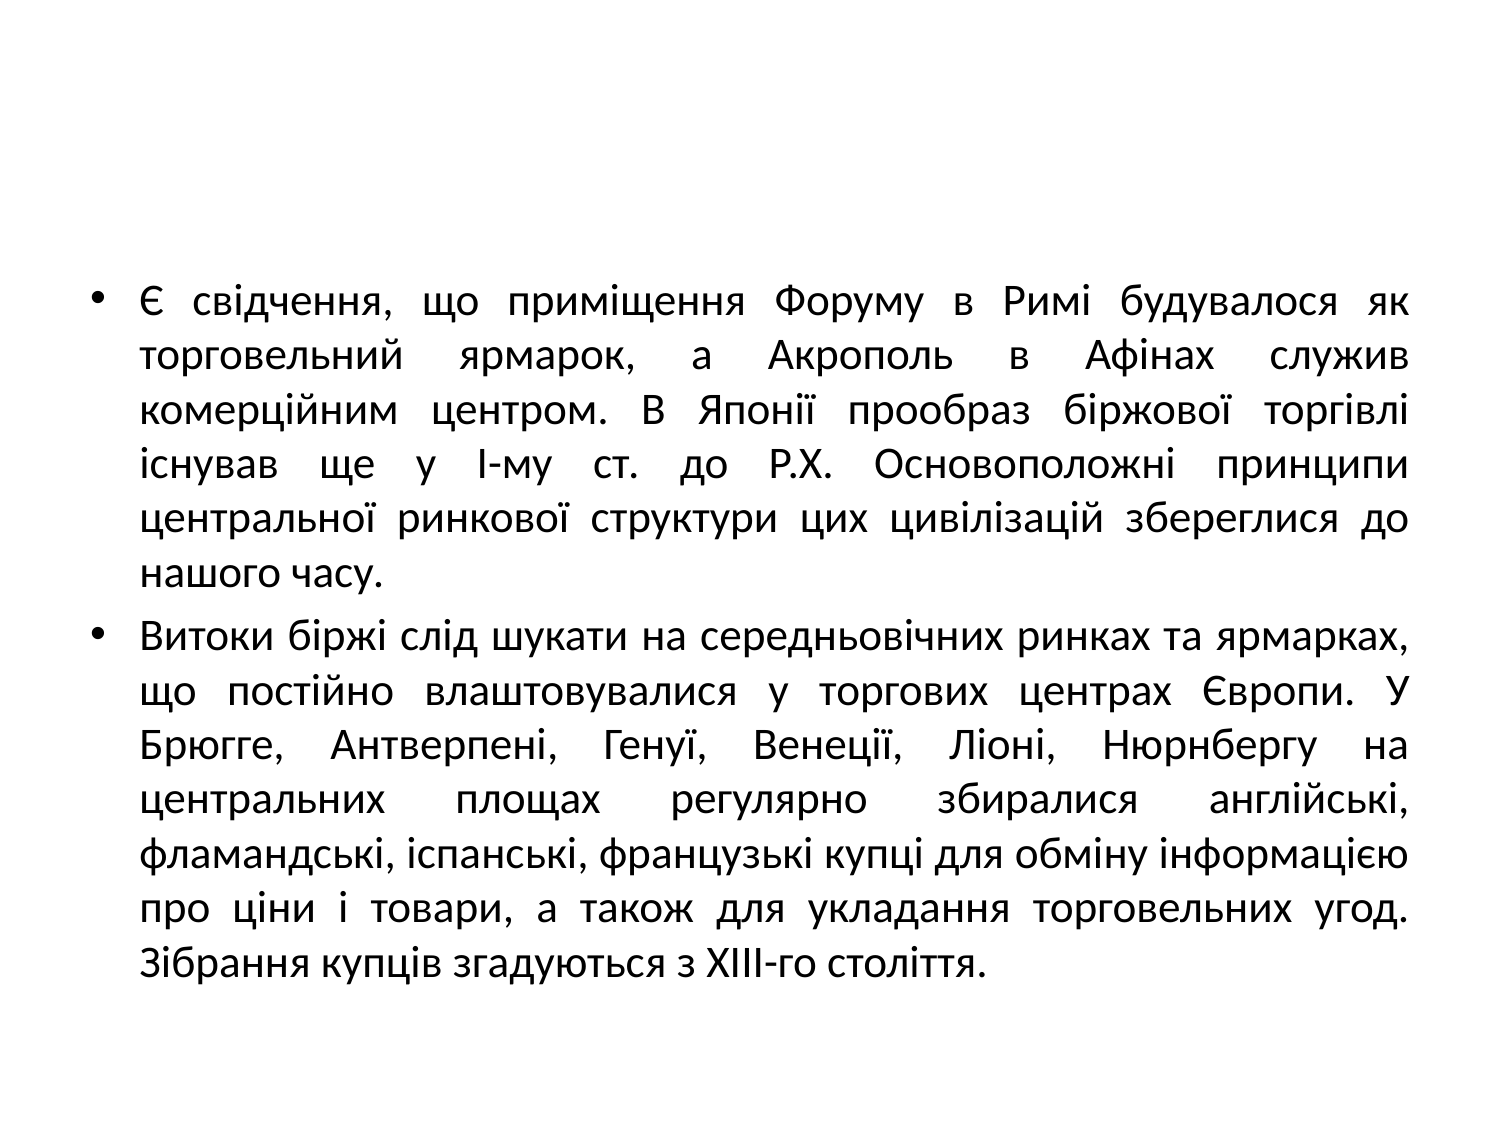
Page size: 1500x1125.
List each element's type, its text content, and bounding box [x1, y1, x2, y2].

list Є свідчення, що приміщення Форуму в Римі будувалося як торговельний ярмарок, а Акрополь в Афінах служив комерційним центром. В Японії прообраз біржової торгівлі існував ще у І-му ст. до Р.Х. Основоположні принципи центральної ринкової структури цих цивілізацій збереглися до нашого часу. Витоки біржі слід шукати на середньовічних ринках та ярмарках, що постійно влаштовувалися у торгових центрах Європи. У Брюгге, Антверпені, Генуї, Венеції, Ліоні, Нюрнбергу на центральних площах регулярно збиралися англійські, фламандські, іспанські, французькі купці для обміну інформацією про ціни і товари, а також для укладання торговельних угод. Зібрання купців згадуються з ХІІІ-го століття. [75, 262, 1425, 1005]
